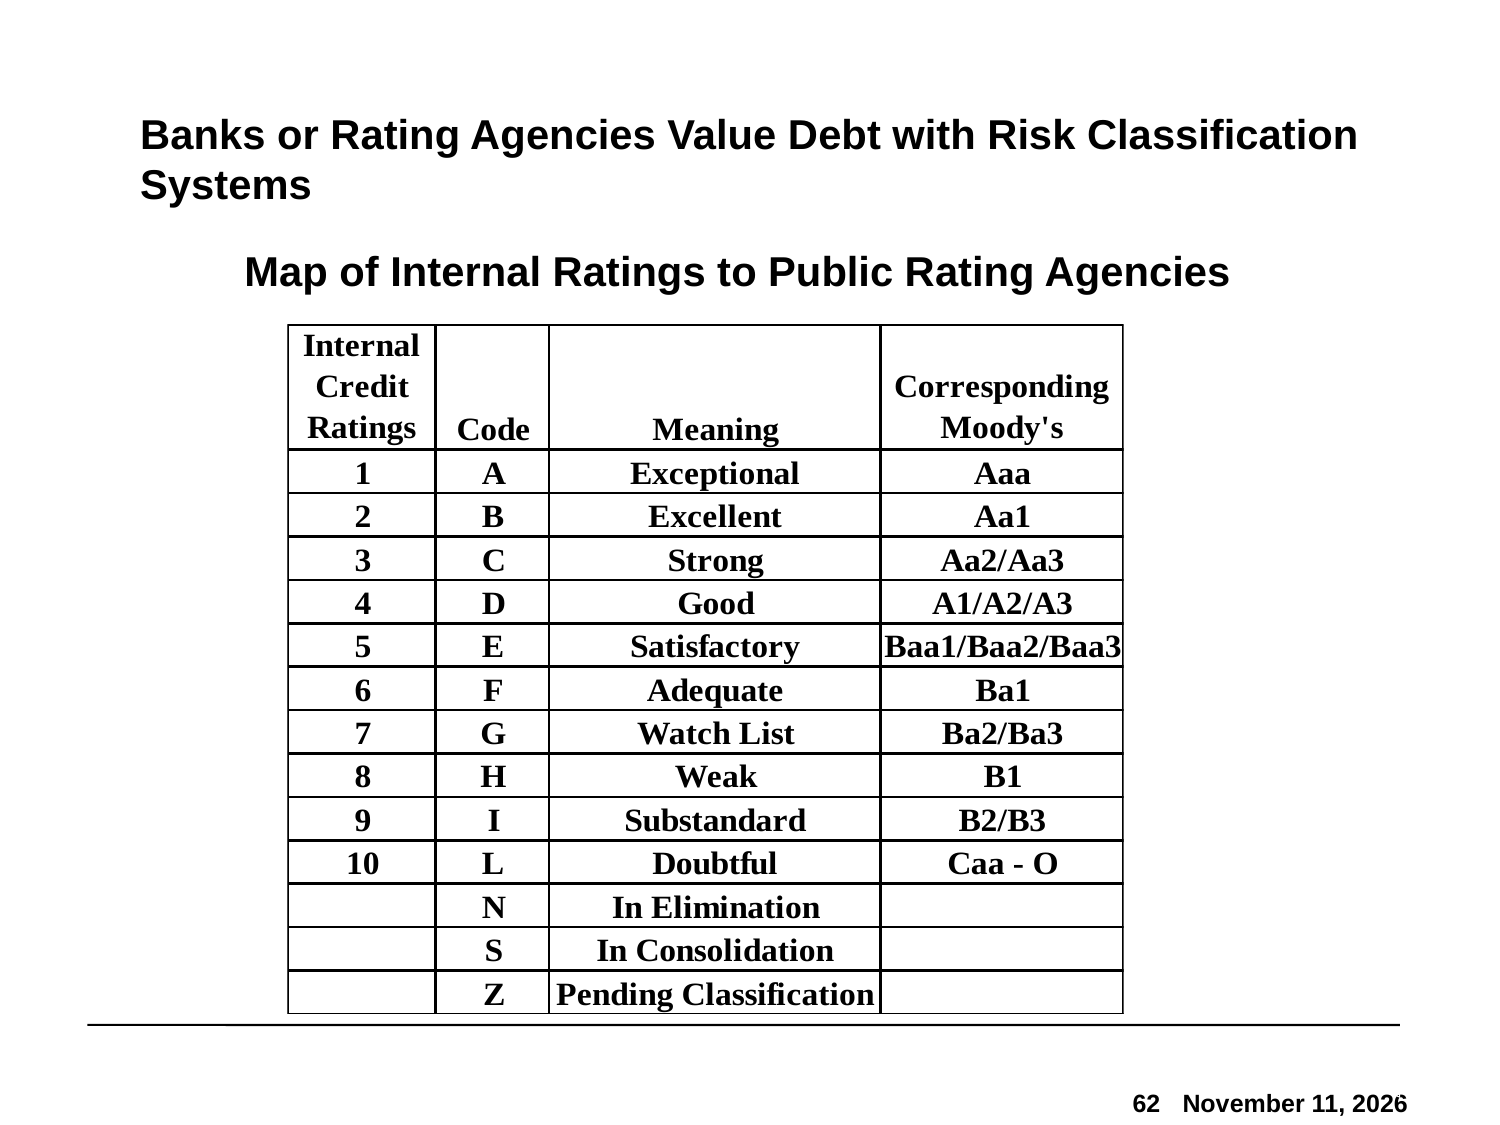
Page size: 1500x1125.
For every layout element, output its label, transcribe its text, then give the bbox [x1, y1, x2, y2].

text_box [287, 324, 1126, 1016]
title Banks or Rating Agencies Value Debt with Risk Classification Systems [124, 99, 1401, 226]
text_box Map of Internal Ratings to Public Rating Agencies [62, 237, 1413, 303]
